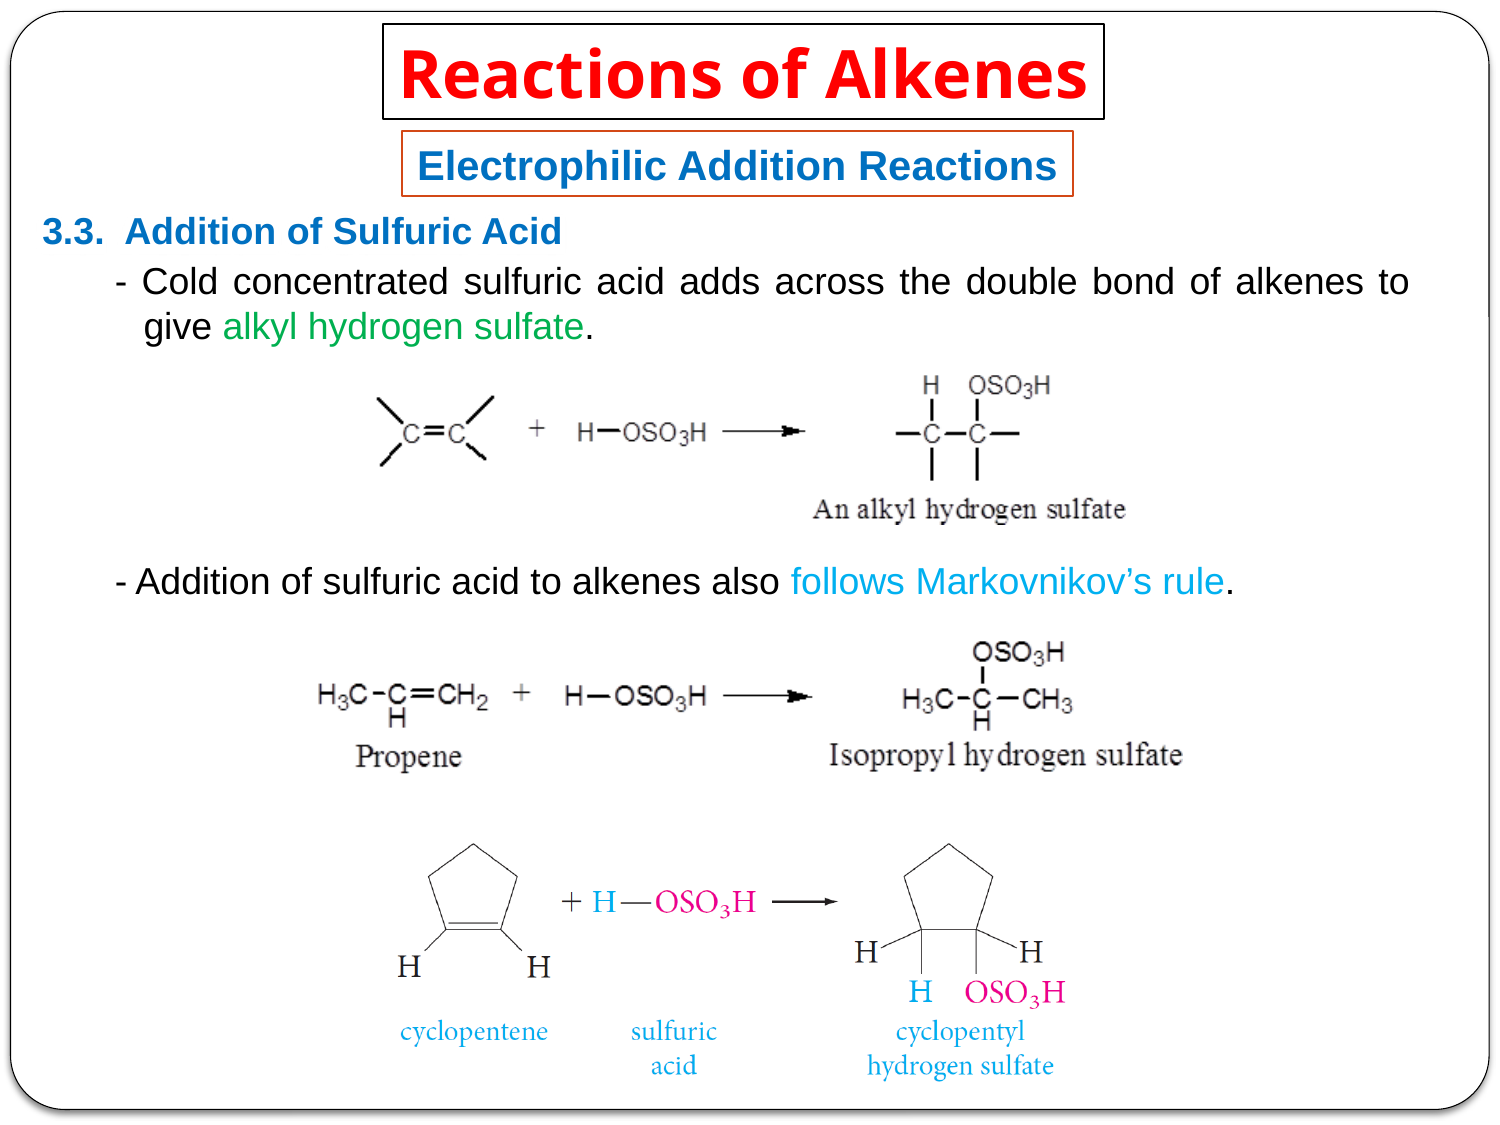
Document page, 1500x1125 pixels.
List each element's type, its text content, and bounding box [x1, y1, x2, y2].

text_box - Addition of sulfuric acid to alkenes also follows Markovnikov’s rule. [99, 549, 1425, 610]
text_box Reactions of Alkenes [382, 23, 1105, 120]
text_box 3.3. Addition of Sulfuric Acid [27, 199, 651, 260]
picture [395, 837, 1069, 1089]
picture [316, 640, 1183, 776]
text_box - Cold concentrated sulfuric acid adds across the double bond of alkenes to give alkyl hydrogen sulfate. [99, 249, 1425, 355]
picture [373, 374, 1126, 526]
text_box Electrophilic Addition Reactions [401, 130, 1074, 197]
